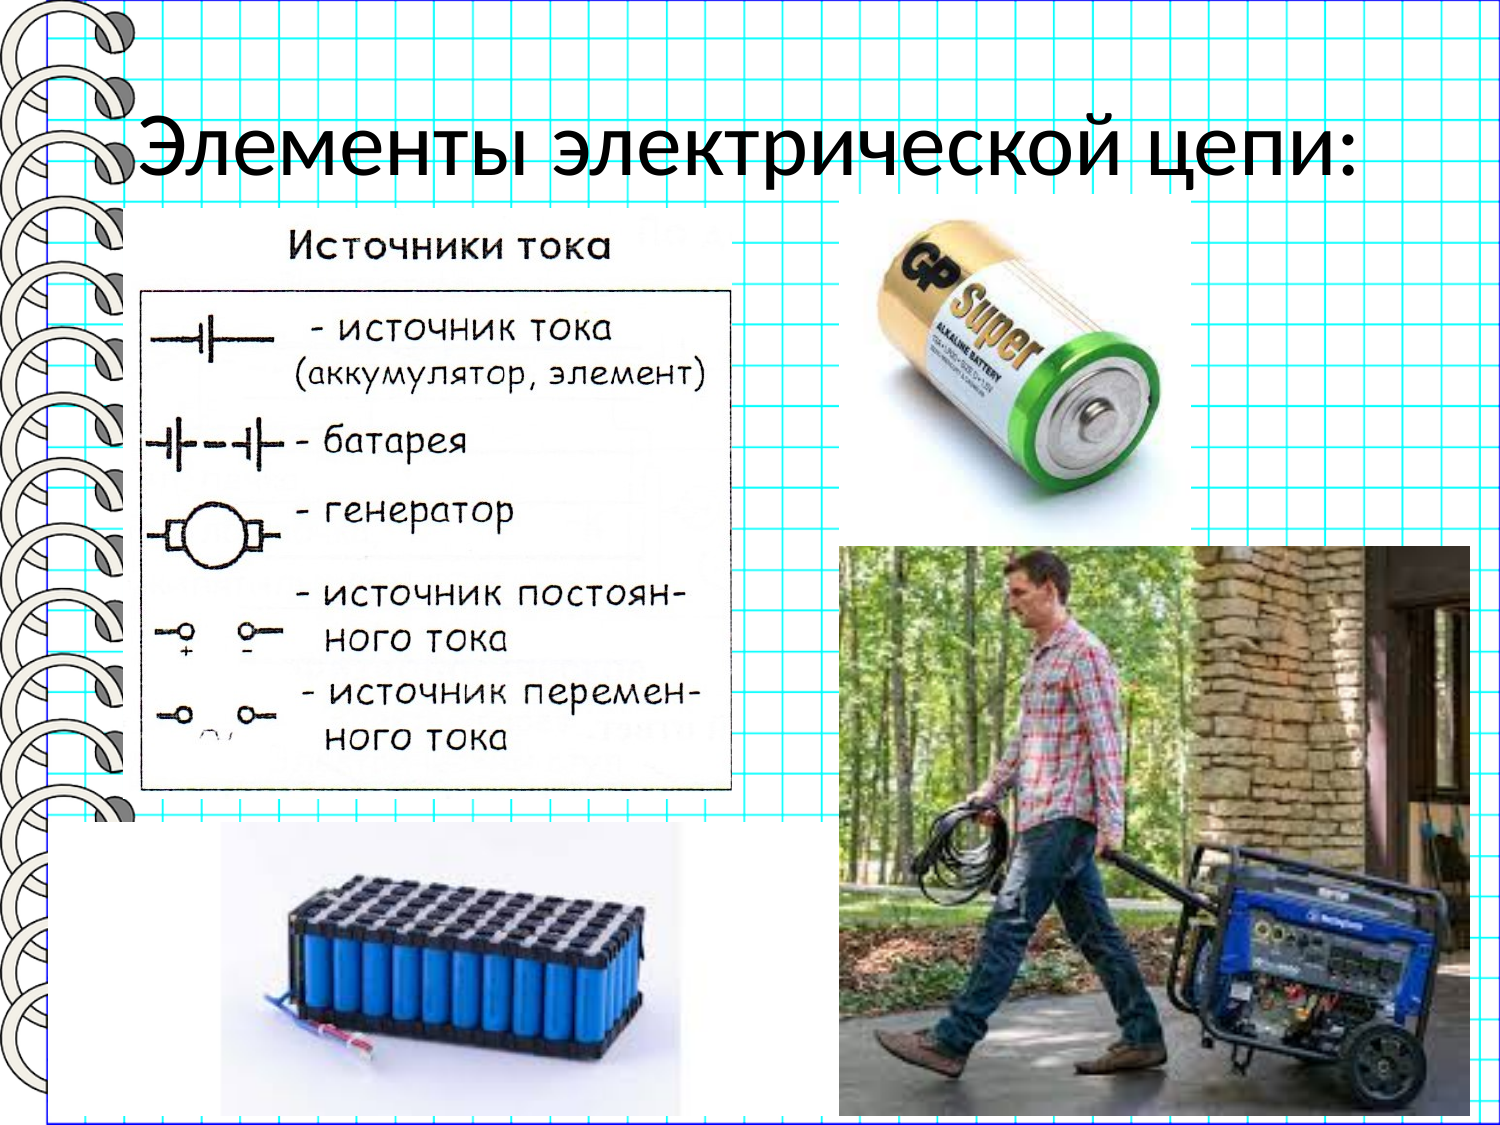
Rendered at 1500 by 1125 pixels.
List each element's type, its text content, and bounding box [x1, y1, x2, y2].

title Элементы электрической цепи: [75, 45, 1425, 233]
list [123, 207, 732, 799]
picture [0, 0, 1500, 1125]
text_box [25, 0, 76, 27]
